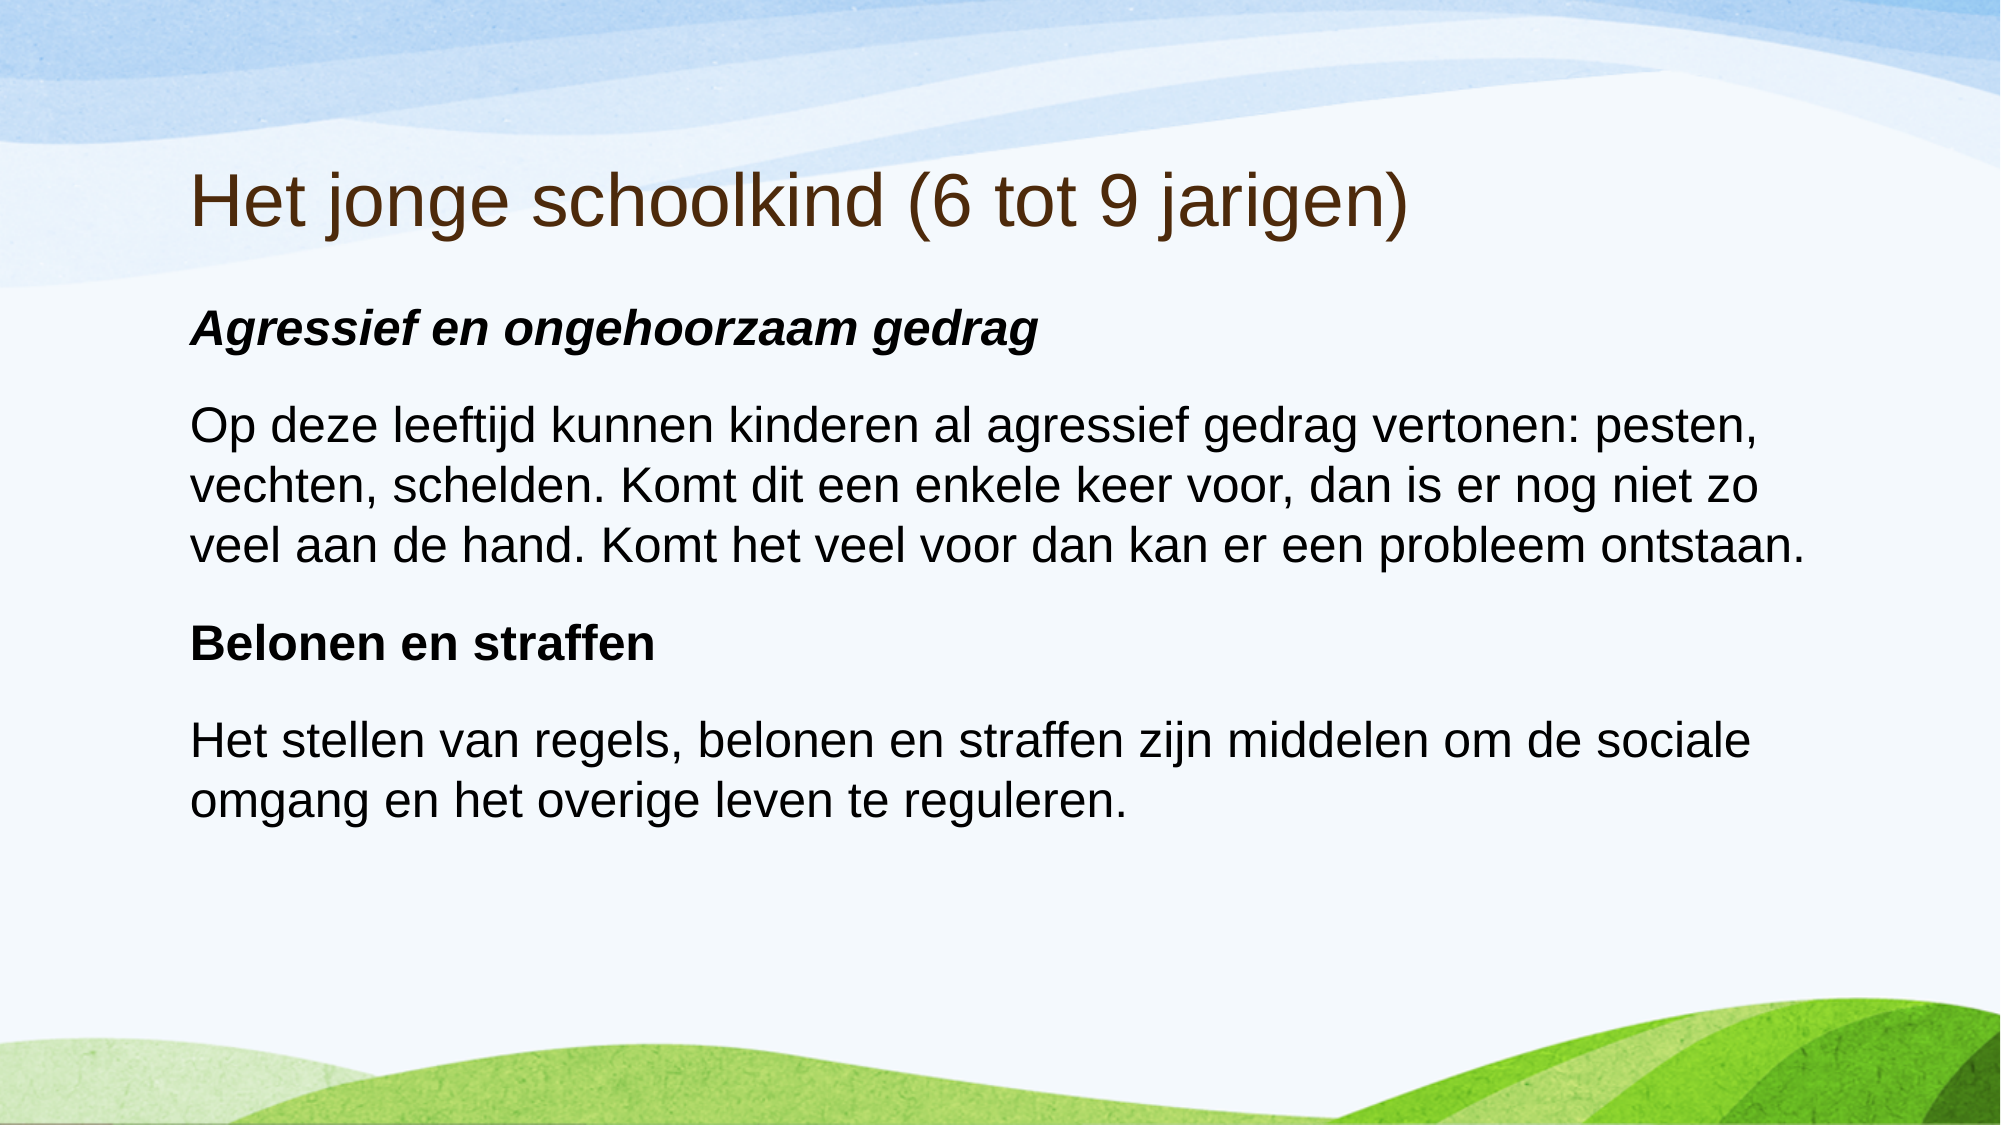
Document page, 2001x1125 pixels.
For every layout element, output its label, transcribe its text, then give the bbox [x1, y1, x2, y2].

picture [0, 0, 2001, 1125]
list Agressief en ongehoorzaam gedrag Op deze leeftijd kunnen kinderen al agressief gedrag vertonen: pesten, vechten, schelden. Komt dit een enkele keer voor, dan is er nog niet zo veel aan de hand. Komt het veel voor dan kan er een probleem ontstaan. Belonen en straffen Het stellen van regels, belonen en straffen zijn middelen om de sociale omgang en het overige leven te reguleren. [174, 287, 1825, 982]
title Het jonge schoolkind (6 tot 9 jarigen) [174, 50, 1825, 250]
